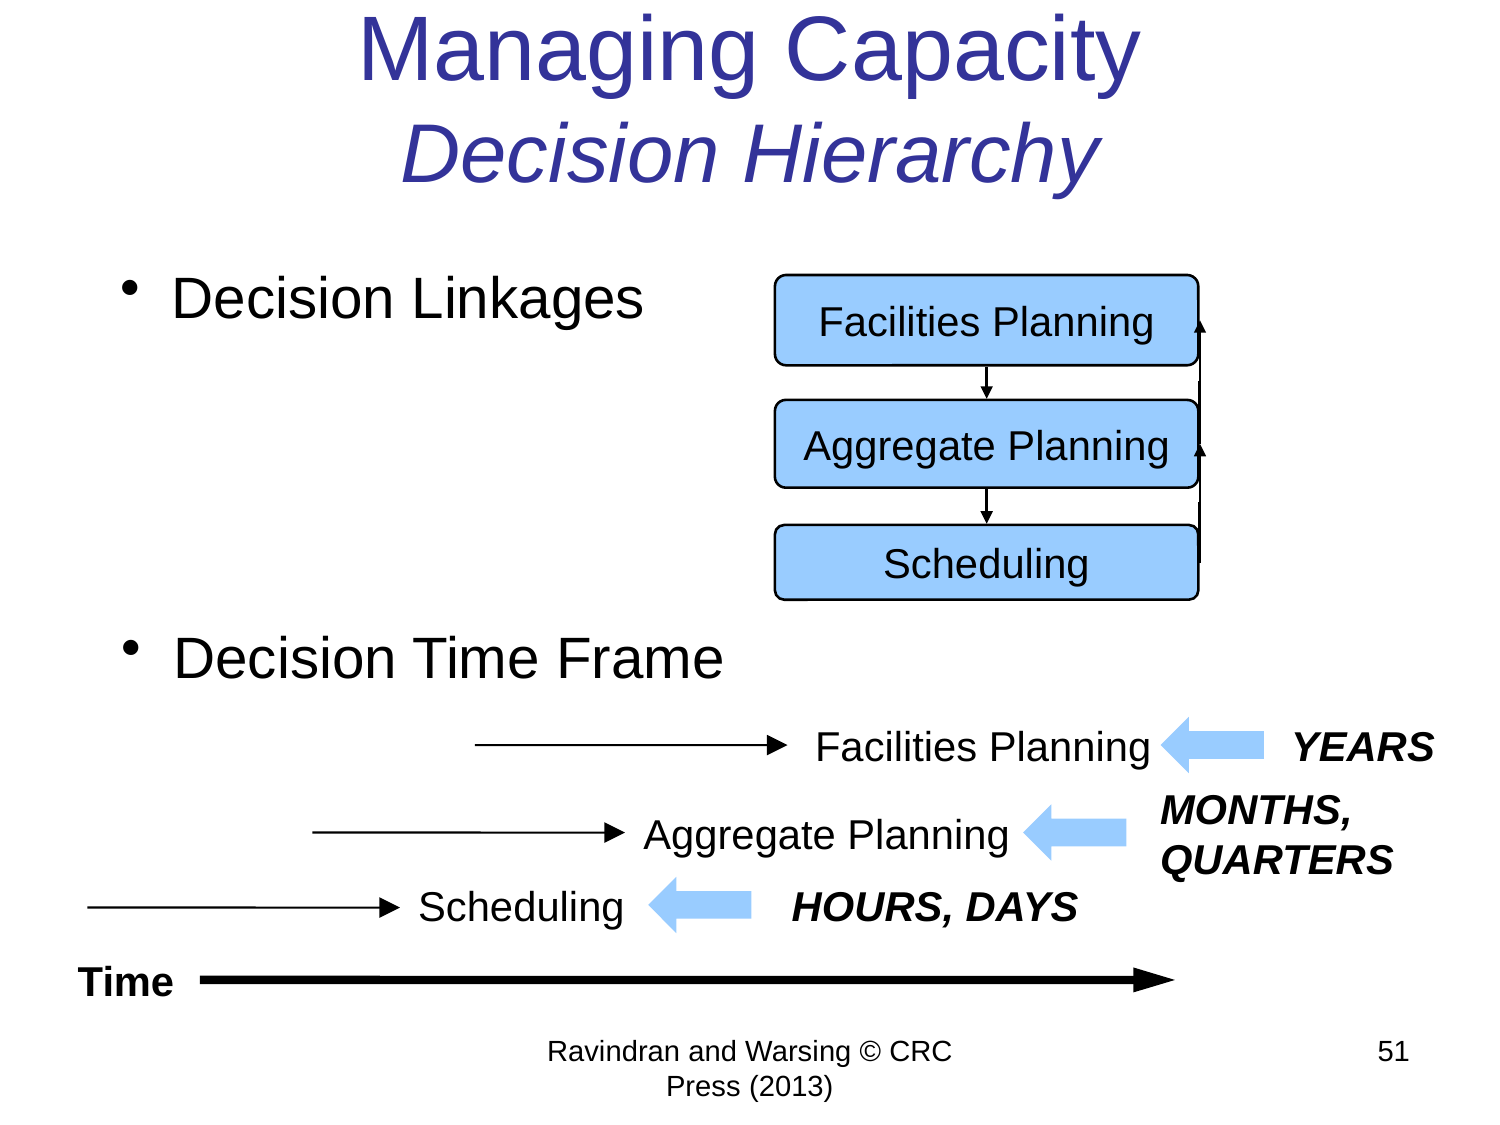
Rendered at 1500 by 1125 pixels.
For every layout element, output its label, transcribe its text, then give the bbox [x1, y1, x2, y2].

footer Ravindran and Warsing © CRC Press (2013) [512, 1024, 988, 1103]
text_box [1024, 774, 1426, 891]
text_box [649, 872, 1096, 938]
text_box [112, 252, 1201, 600]
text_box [87, 872, 641, 938]
title Managing Capacity Decision Hierarchy [90, 24, 1410, 163]
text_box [312, 799, 1019, 866]
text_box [1162, 712, 1451, 778]
slide_number 51 [1074, 1024, 1425, 1103]
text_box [62, 612, 1176, 1013]
